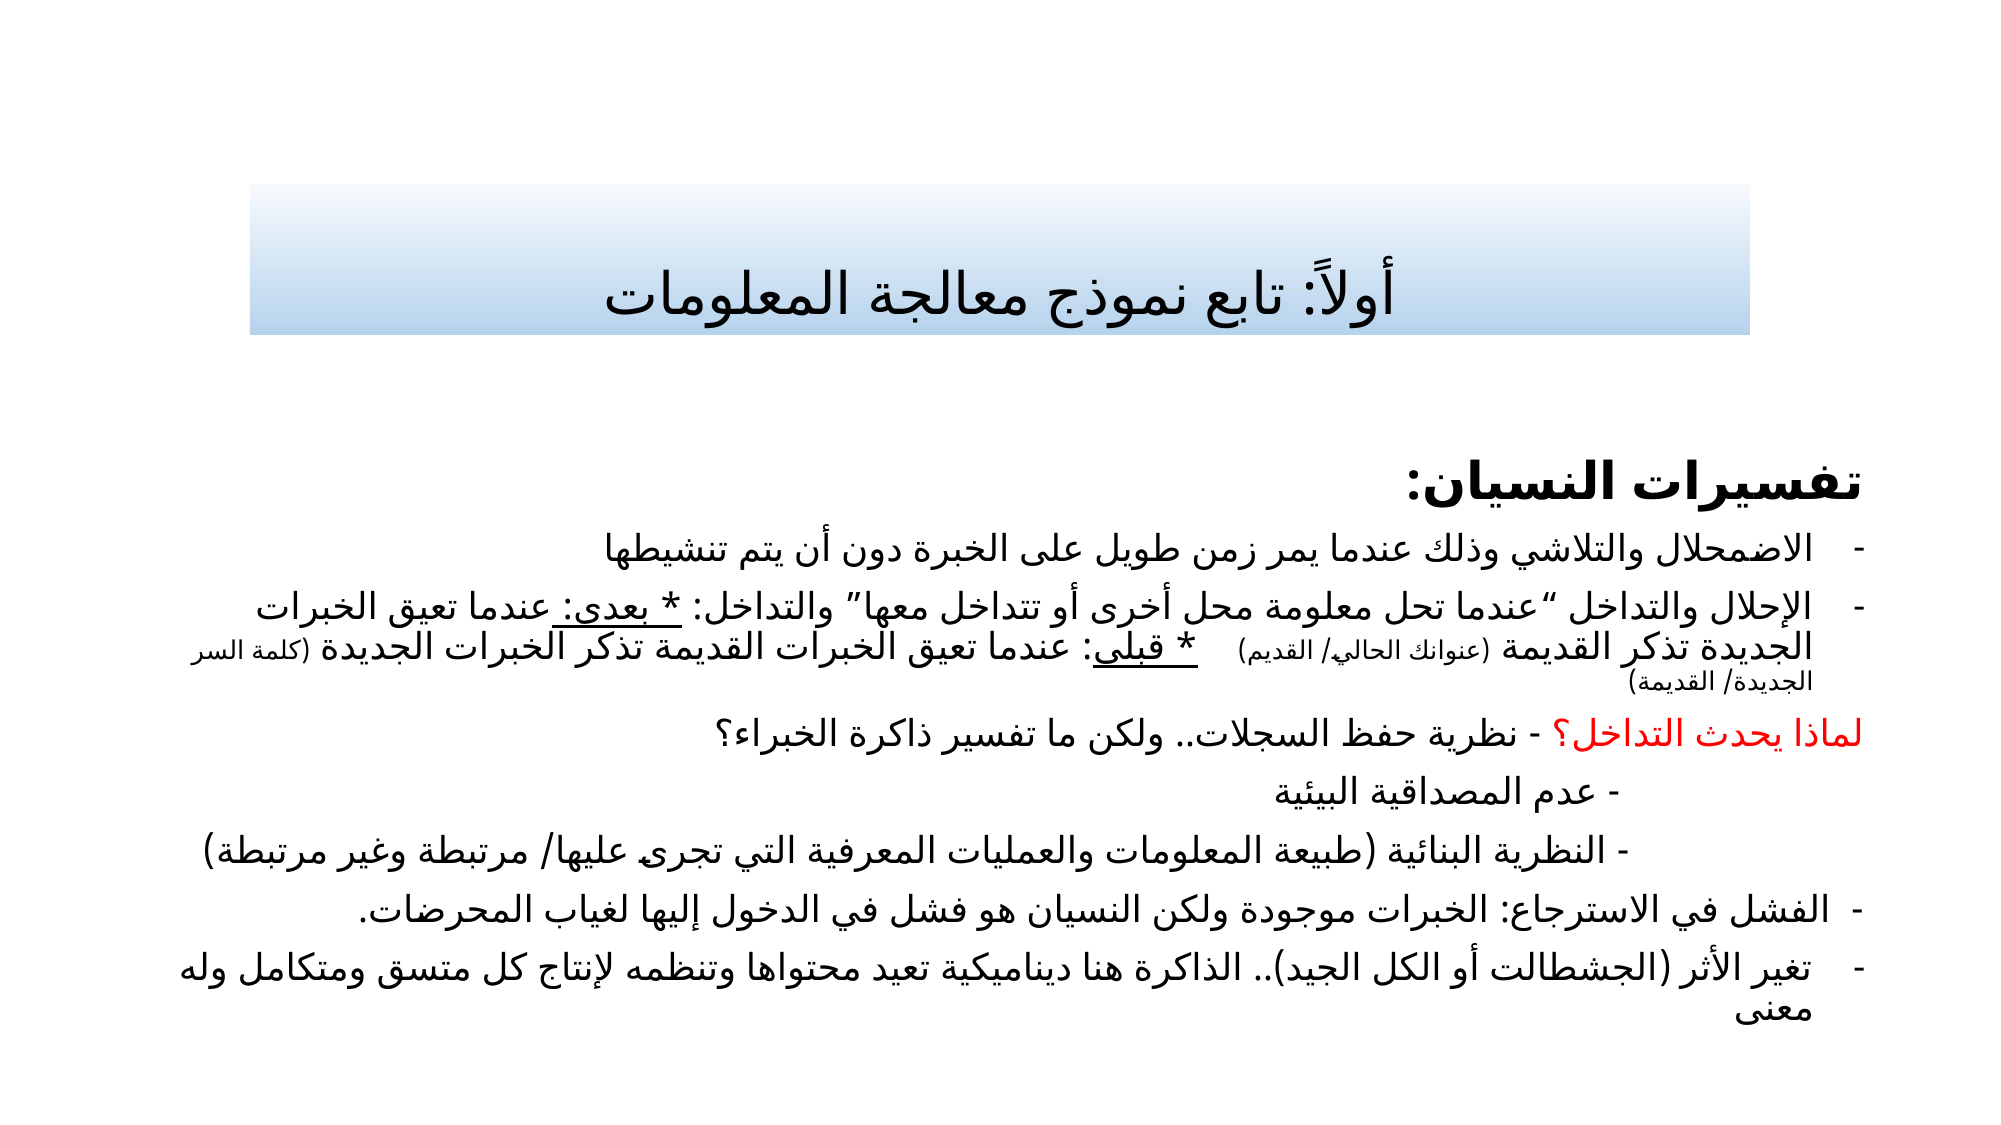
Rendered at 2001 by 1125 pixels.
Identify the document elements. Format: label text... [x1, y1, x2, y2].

subtitle تفسيرات النسيان: الاضمحلال والتلاشي وذلك عندما يمر زمن طويل على الخبرة دون أن يتم تنشيطها الإحلال والتداخل “عندما تحل معلومة محل أخرى أو تتداخل معها” والتداخل: * بعدي: عندما تعيق الخبرات الجديدة تذكر القديمة (عنوانك الحالي/ القديم) * قبلي: عندما تعيق الخبرات القديمة تذكر الخبرات الجديدة (كلمة السر الجديدة/ القديمة) لماذا يحدث التداخل؟ - نظرية حفظ السجلات.. ولكن ما تفسير ذاكرة الخبراء؟ - عدم المصداقية البيئية - النظرية البنائية (طبيعة المعلومات والعمليات المعرفية التي تجرى عليها/ مرتبطة وغير مرتبطة) - الفشل في الاسترجاع: الخبرات موجودة ولكن النسيان هو فشل في الدخول إليها لغياب المحرضات. تغير الأثر (الجشطالت أو الكل الجيد).. الذاكرة هنا ديناميكية تعيد محتواها وتنظمه لإنتاج كل متسق ومتكامل وله معنى [121, 384, 1879, 1038]
title أولاً: تابع نموذج معالجة المعلومات [249, 184, 1750, 335]
